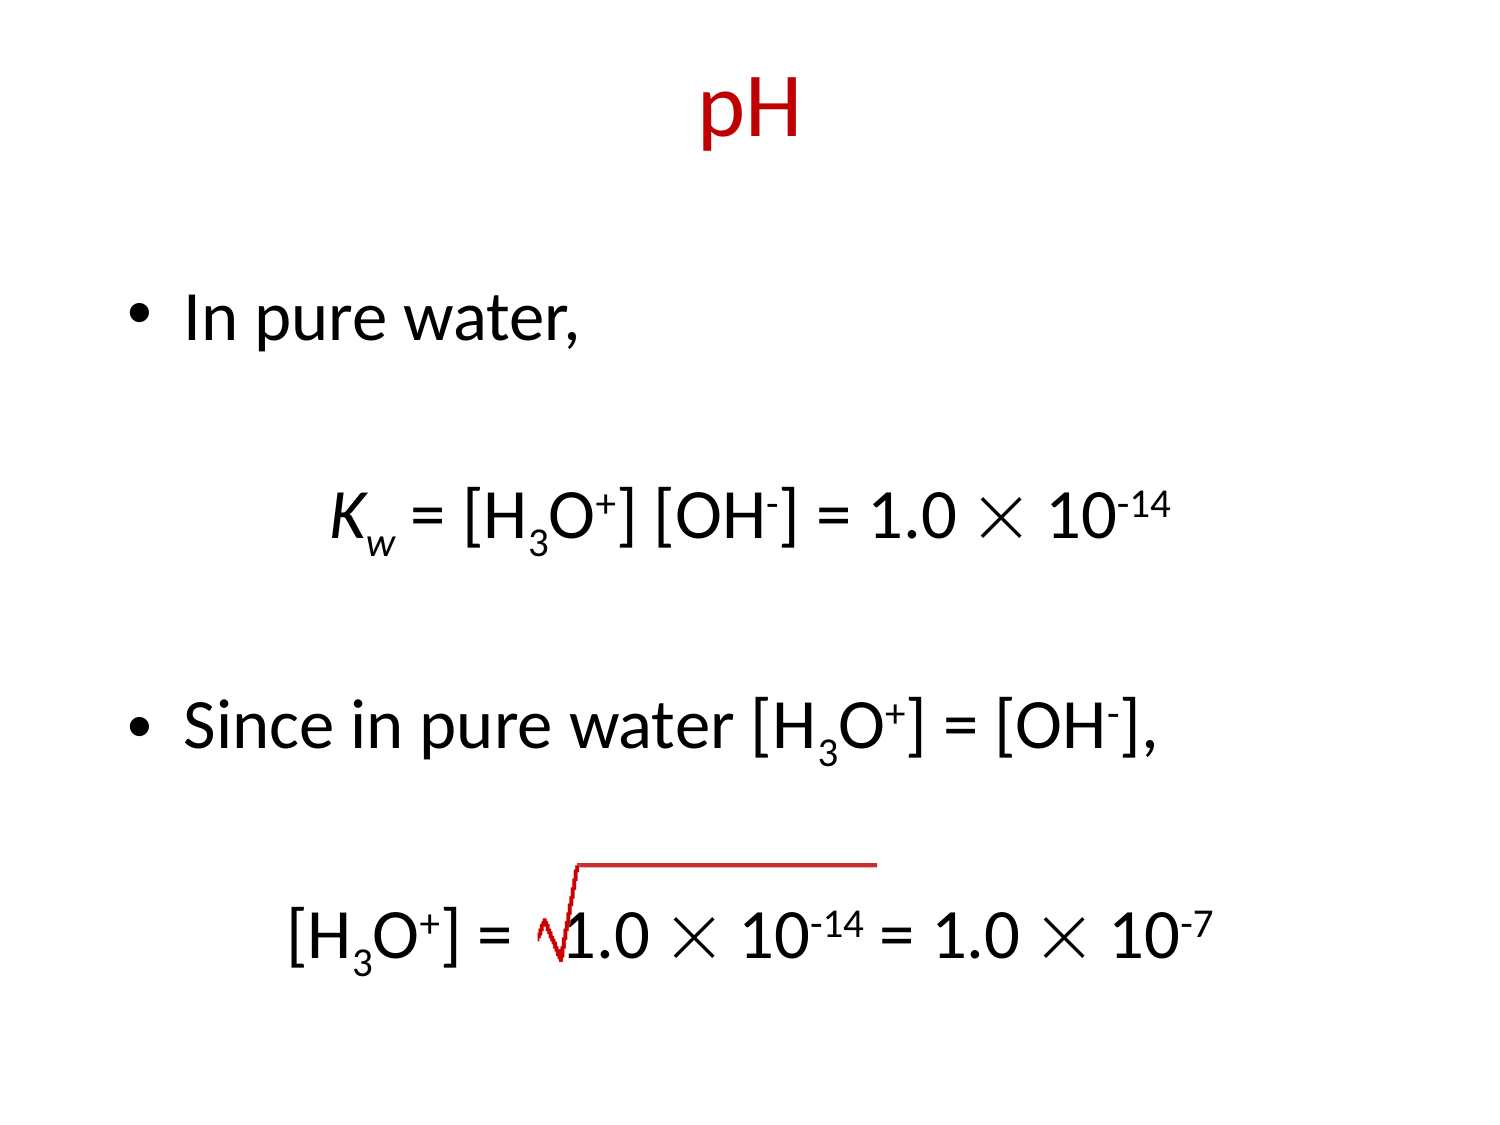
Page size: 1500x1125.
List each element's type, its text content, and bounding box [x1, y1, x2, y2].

picture [537, 863, 588, 965]
text_box In pure water, Kw = [H3O+] [OH-] = 1.0  10-14 Since in pure water [H3O+] = [OH-], [H3O+] = 1.0  10-14 = 1.0  10-7 [112, 262, 1388, 938]
text_box pH [0, 37, 1500, 225]
